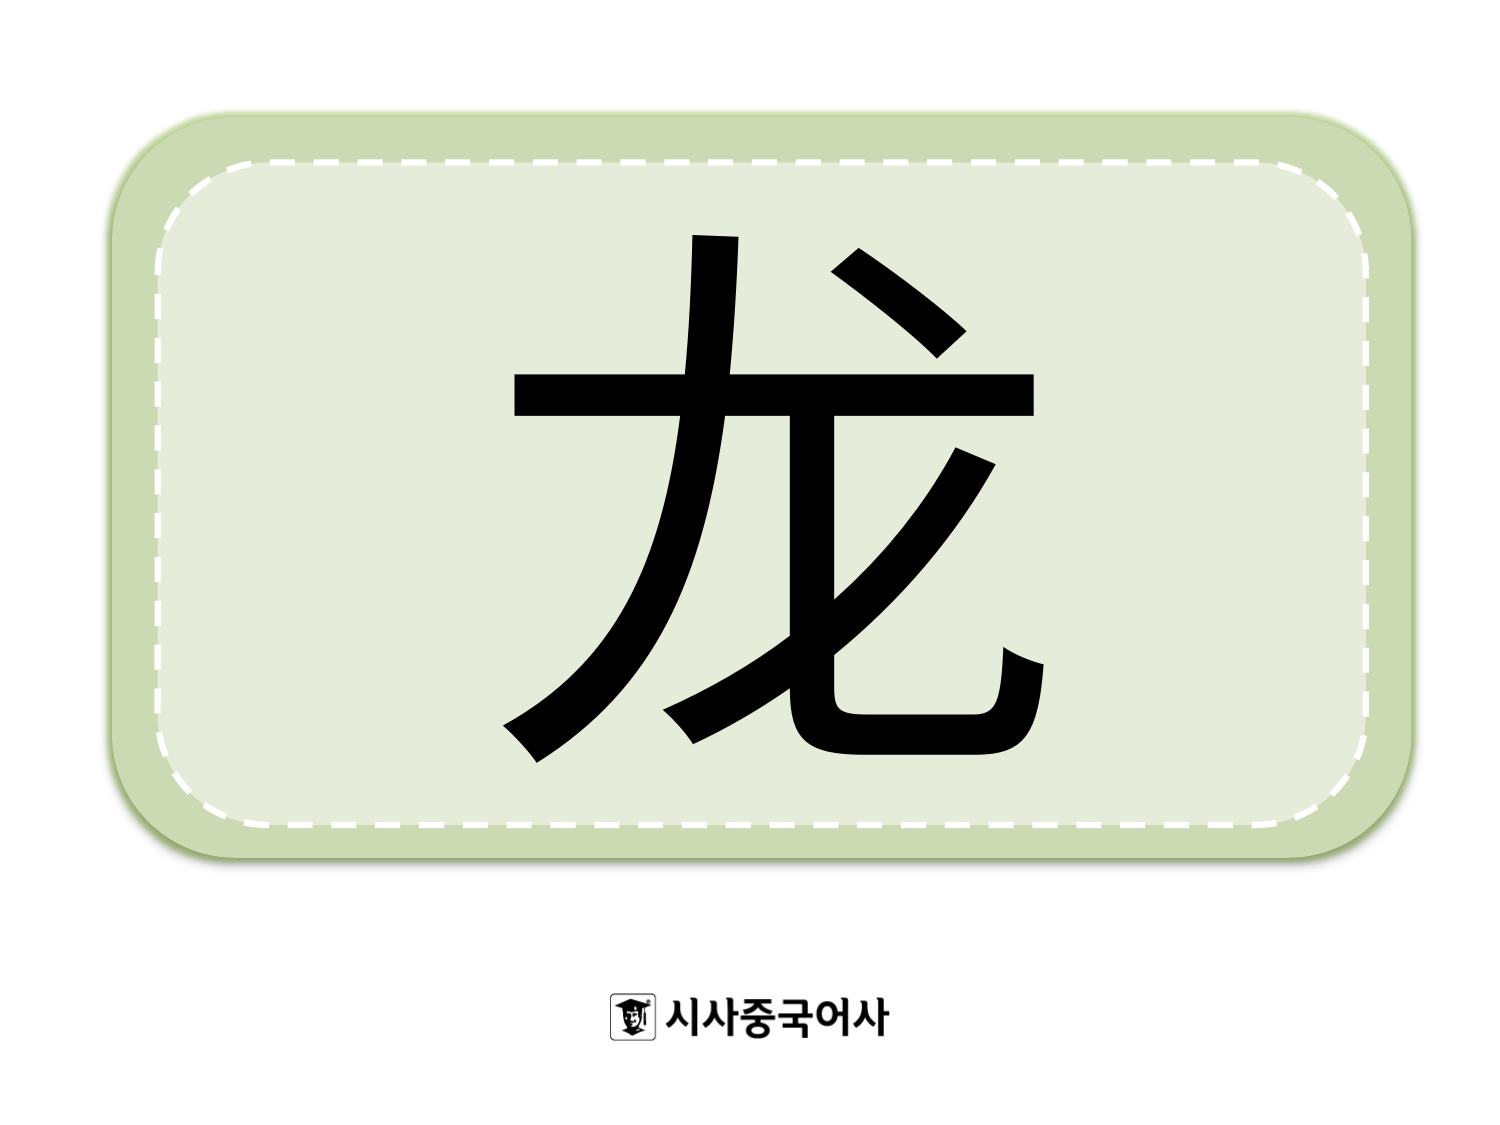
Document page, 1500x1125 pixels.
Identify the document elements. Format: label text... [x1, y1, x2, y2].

picture [602, 987, 898, 1047]
text_box 龙 [171, 160, 1380, 824]
